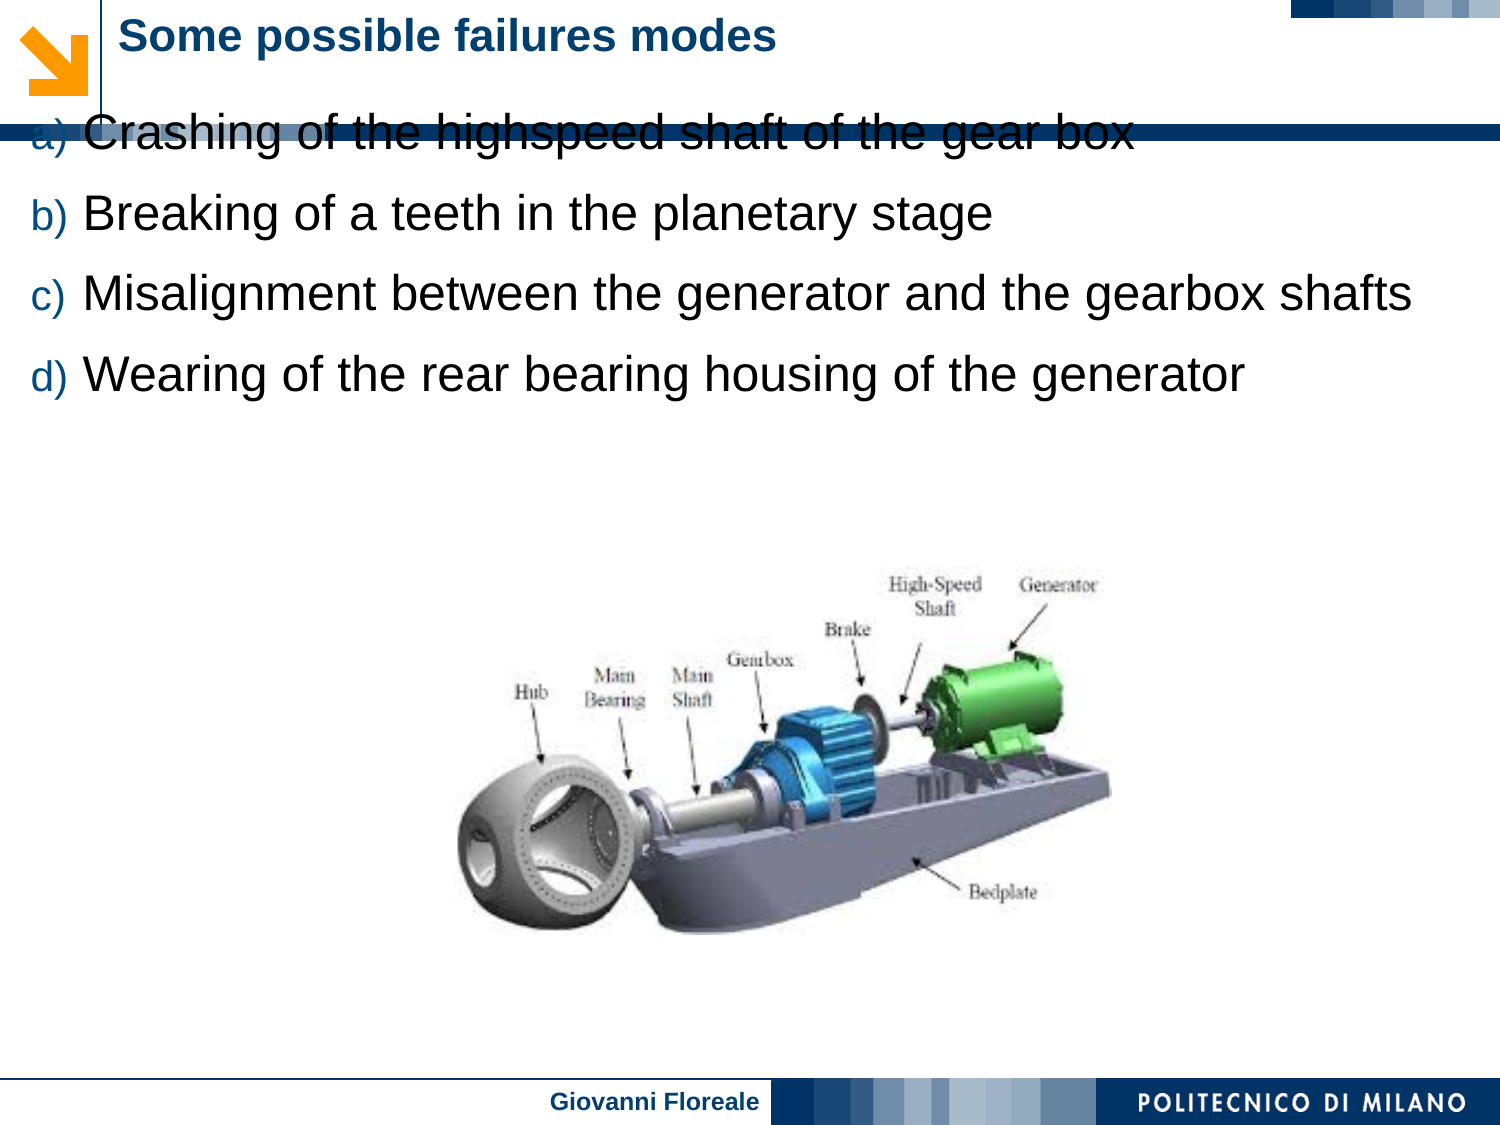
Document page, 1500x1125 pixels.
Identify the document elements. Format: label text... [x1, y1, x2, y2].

picture [0, 1074, 1500, 1125]
title Some possible failures modes [117, 5, 1094, 98]
picture [0, 0, 1500, 141]
list Crashing of the highspeed shaft of the gear box Breaking of a teeth in the planetary stage Misalignment between the generator and the gearbox shafts Wearing of the rear bearing housing of the generator [30, 98, 1470, 1034]
picture [454, 566, 1112, 936]
